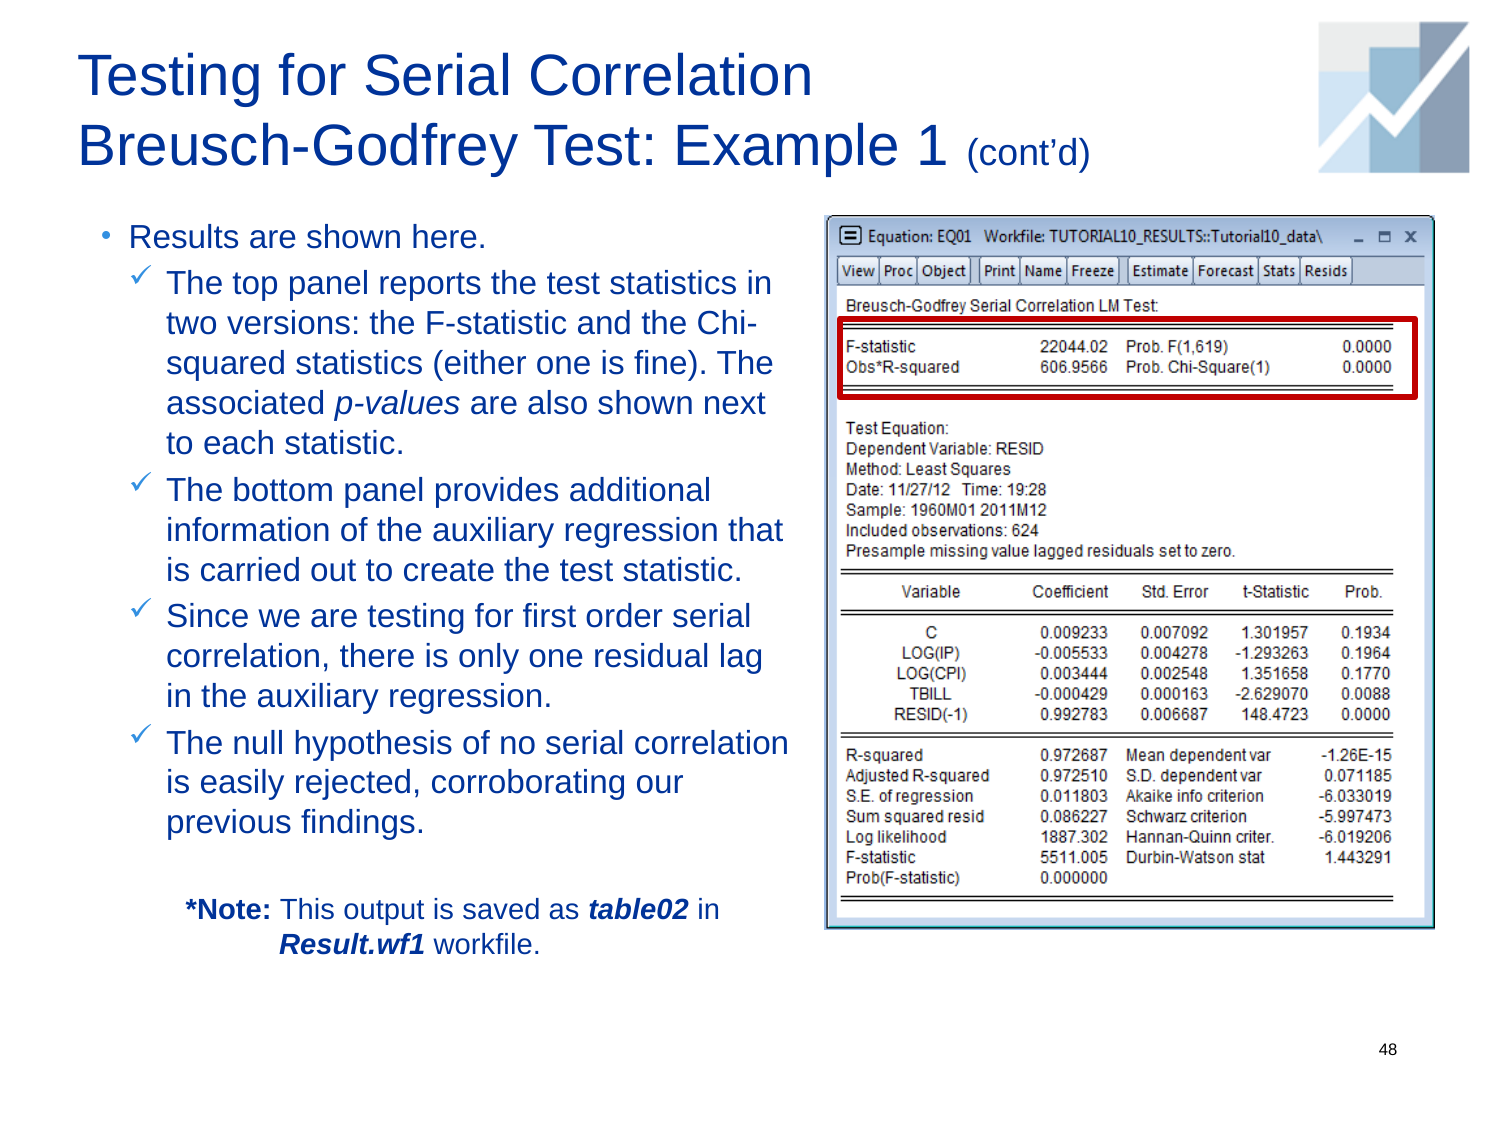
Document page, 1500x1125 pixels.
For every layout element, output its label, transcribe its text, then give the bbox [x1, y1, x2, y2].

picture [1300, 11, 1479, 181]
title Testing for Serial Correlation Breusch-Godfrey Test: Example 1 (cont’d) [62, 0, 1297, 185]
text_box *Note: This output is saved as table02 in Result.wf1 workfile. [170, 883, 771, 966]
slide_number 48 [1262, 1015, 1413, 1067]
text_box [824, 215, 1435, 930]
text_box Results are shown here. The top panel reports the test statistics in two versions: the F-statistic and the Chi-squared statistics (either one is fine). The associated p-values are also shown next to each statistic. The bottom panel provides additional information of the auxiliary regression that is carried out to create the test statistic. Since we are testing for first order serial correlation, there is only one residual lag in the auxiliary regression. The null hypothesis of no serial correlation is easily rejected, corroborating our previous findings. [85, 207, 811, 1028]
